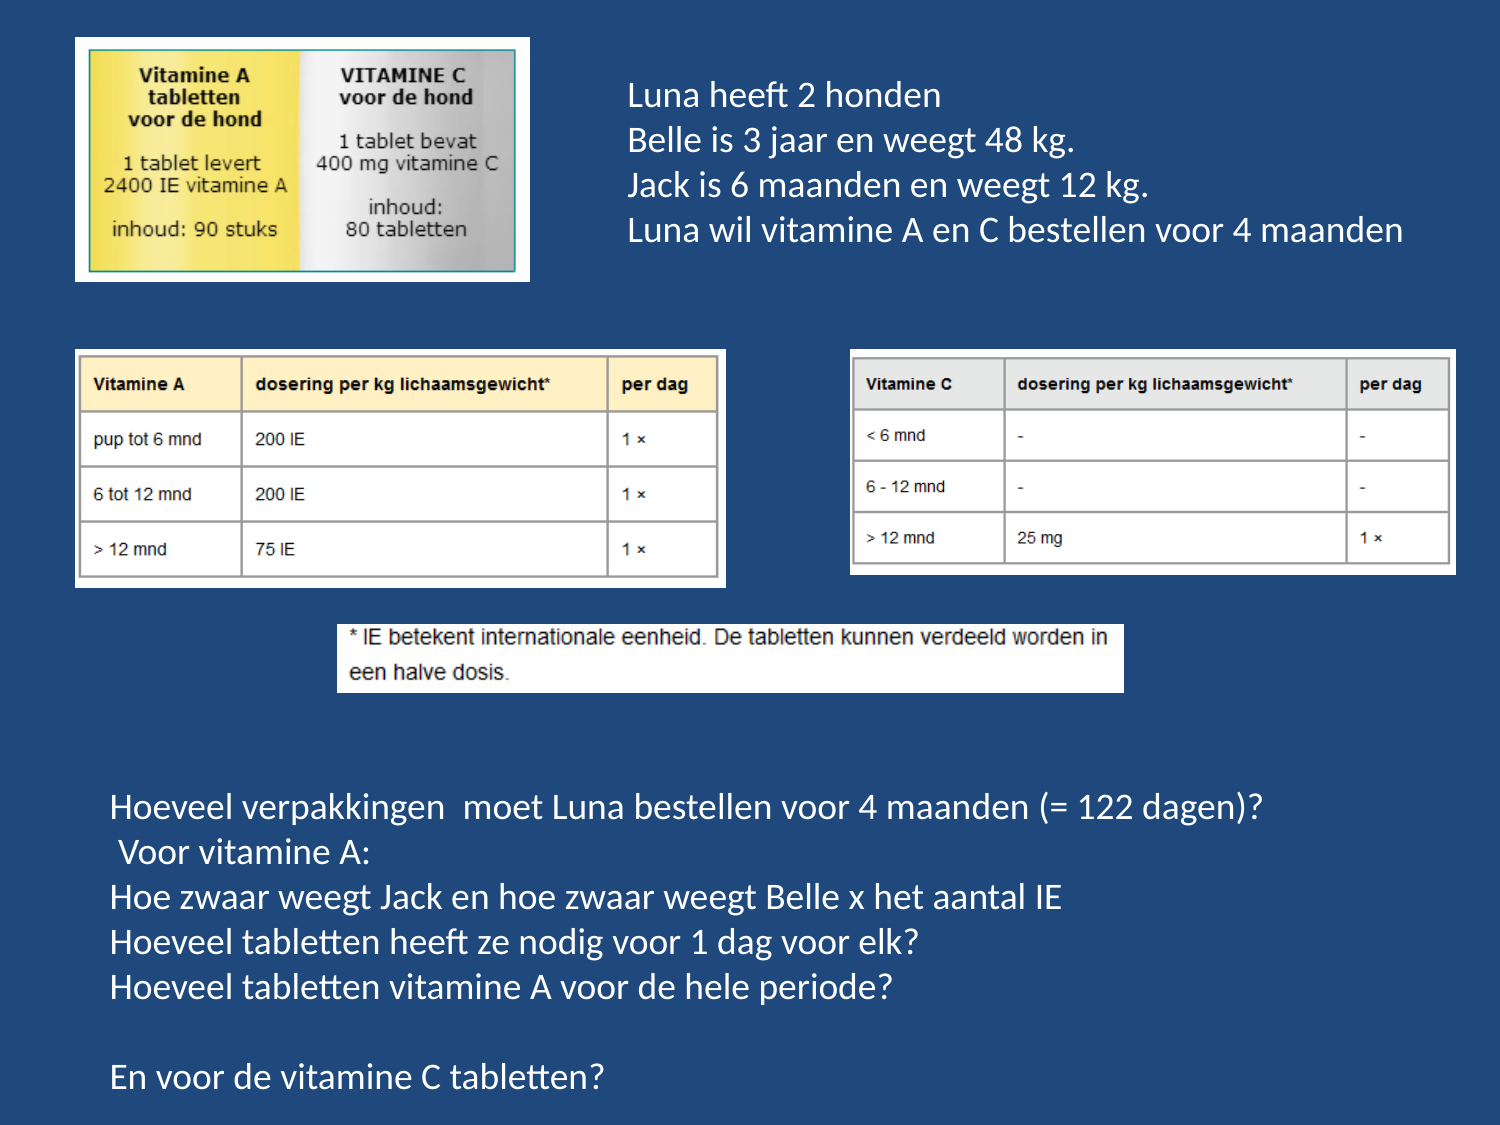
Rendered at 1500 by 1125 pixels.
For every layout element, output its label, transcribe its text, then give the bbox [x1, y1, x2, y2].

picture [850, 349, 1456, 576]
picture [74, 37, 530, 282]
picture [337, 624, 1124, 693]
text_box Hoeveel verpakkingen moet Luna bestellen voor 4 maanden (= 122 dagen)? Voor vitamine A: Hoe zwaar weegt Jack en hoe zwaar weegt Belle x het aantal IE Hoeveel tabletten heeft ze nodig voor 1 dag voor elk? Hoeveel tabletten vitamine A voor de hele periode? En voor de vitamine C tabletten? [94, 774, 1281, 1125]
text_box Luna heeft 2 honden Belle is 3 jaar en weegt 48 kg. Jack is 6 maanden en weegt 12 kg. Luna wil vitamine A en C bestellen voor 4 maanden [612, 62, 1438, 258]
picture [74, 349, 726, 588]
